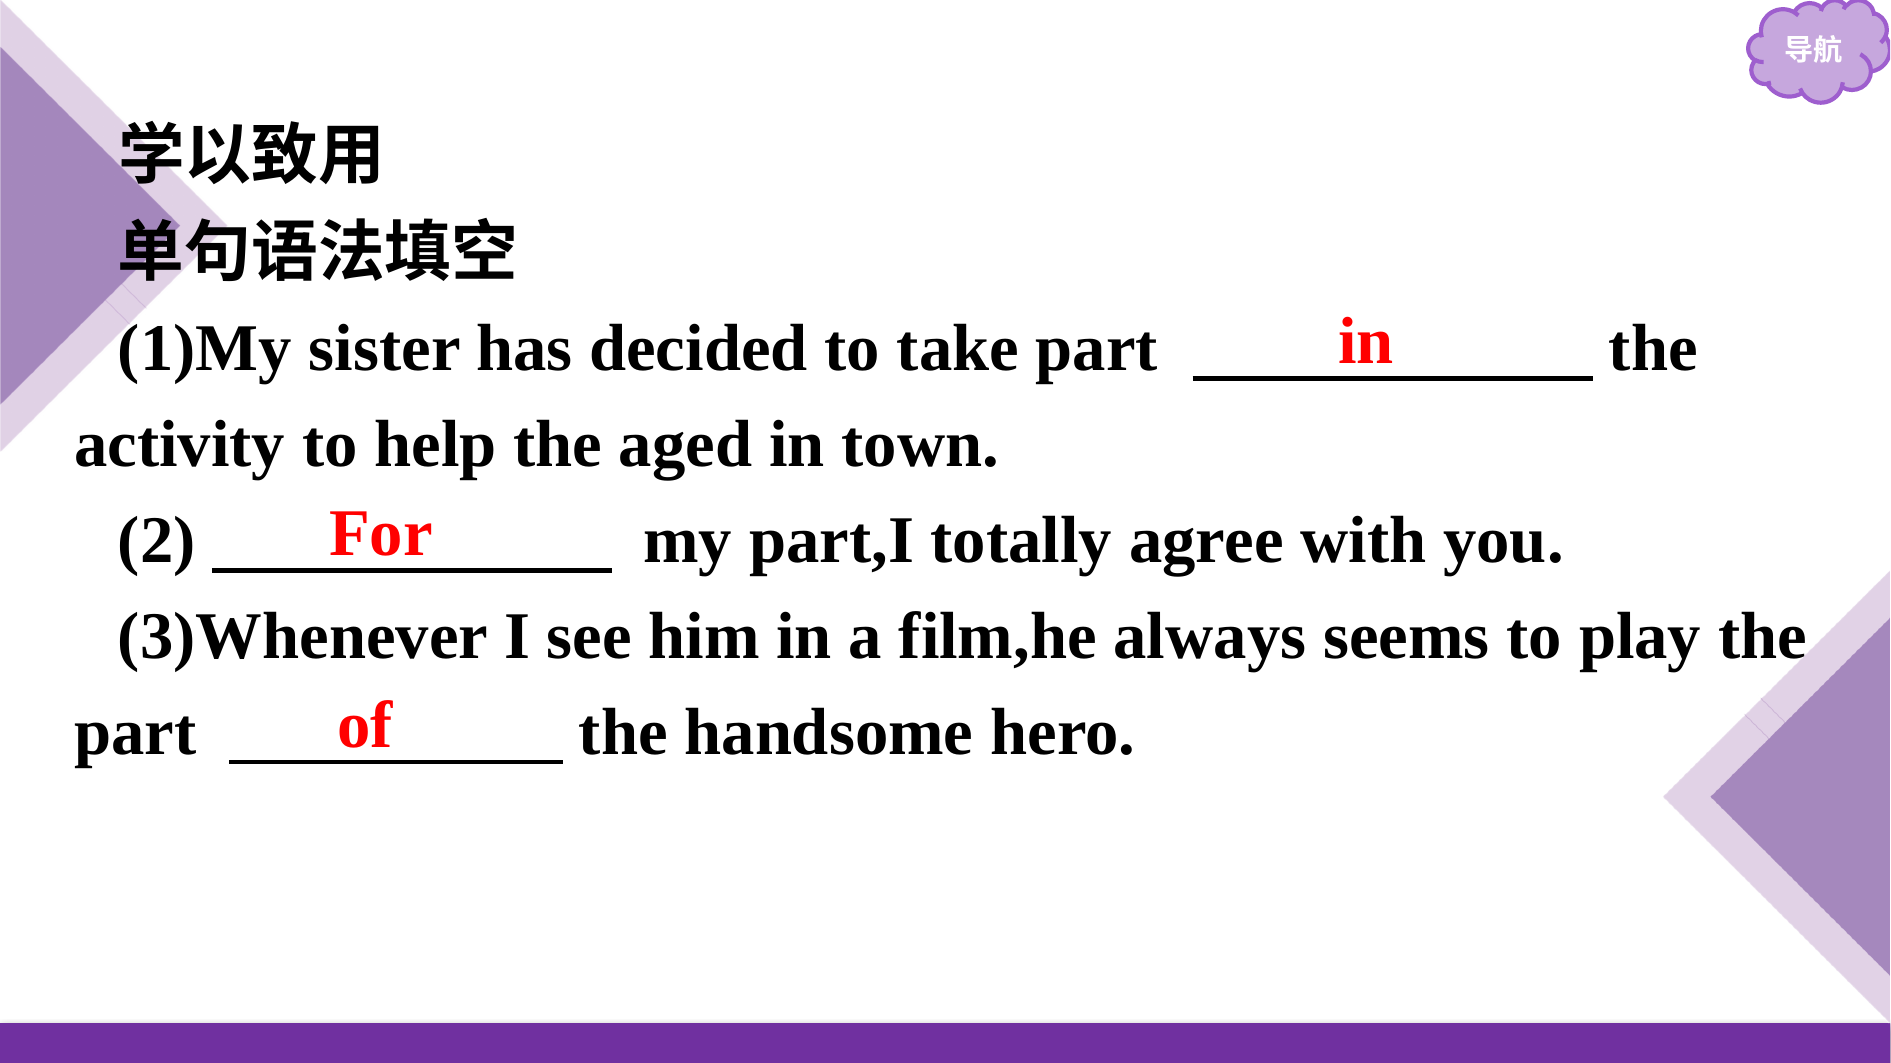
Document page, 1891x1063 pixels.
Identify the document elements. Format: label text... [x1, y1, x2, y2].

text_box of [322, 673, 409, 768]
text_box in [1323, 289, 1409, 385]
text_box 学以致用 单句语法填空 (1)My sister has decided to take part the activity to help the aged in town. (2) my part,I totally agree with you. (3)Whenever I see him in a film,he always seems to play the part the handsome hero. [59, 89, 1833, 776]
text_box For [314, 481, 449, 577]
picture [1660, 570, 1890, 1024]
picture [1, 0, 230, 451]
